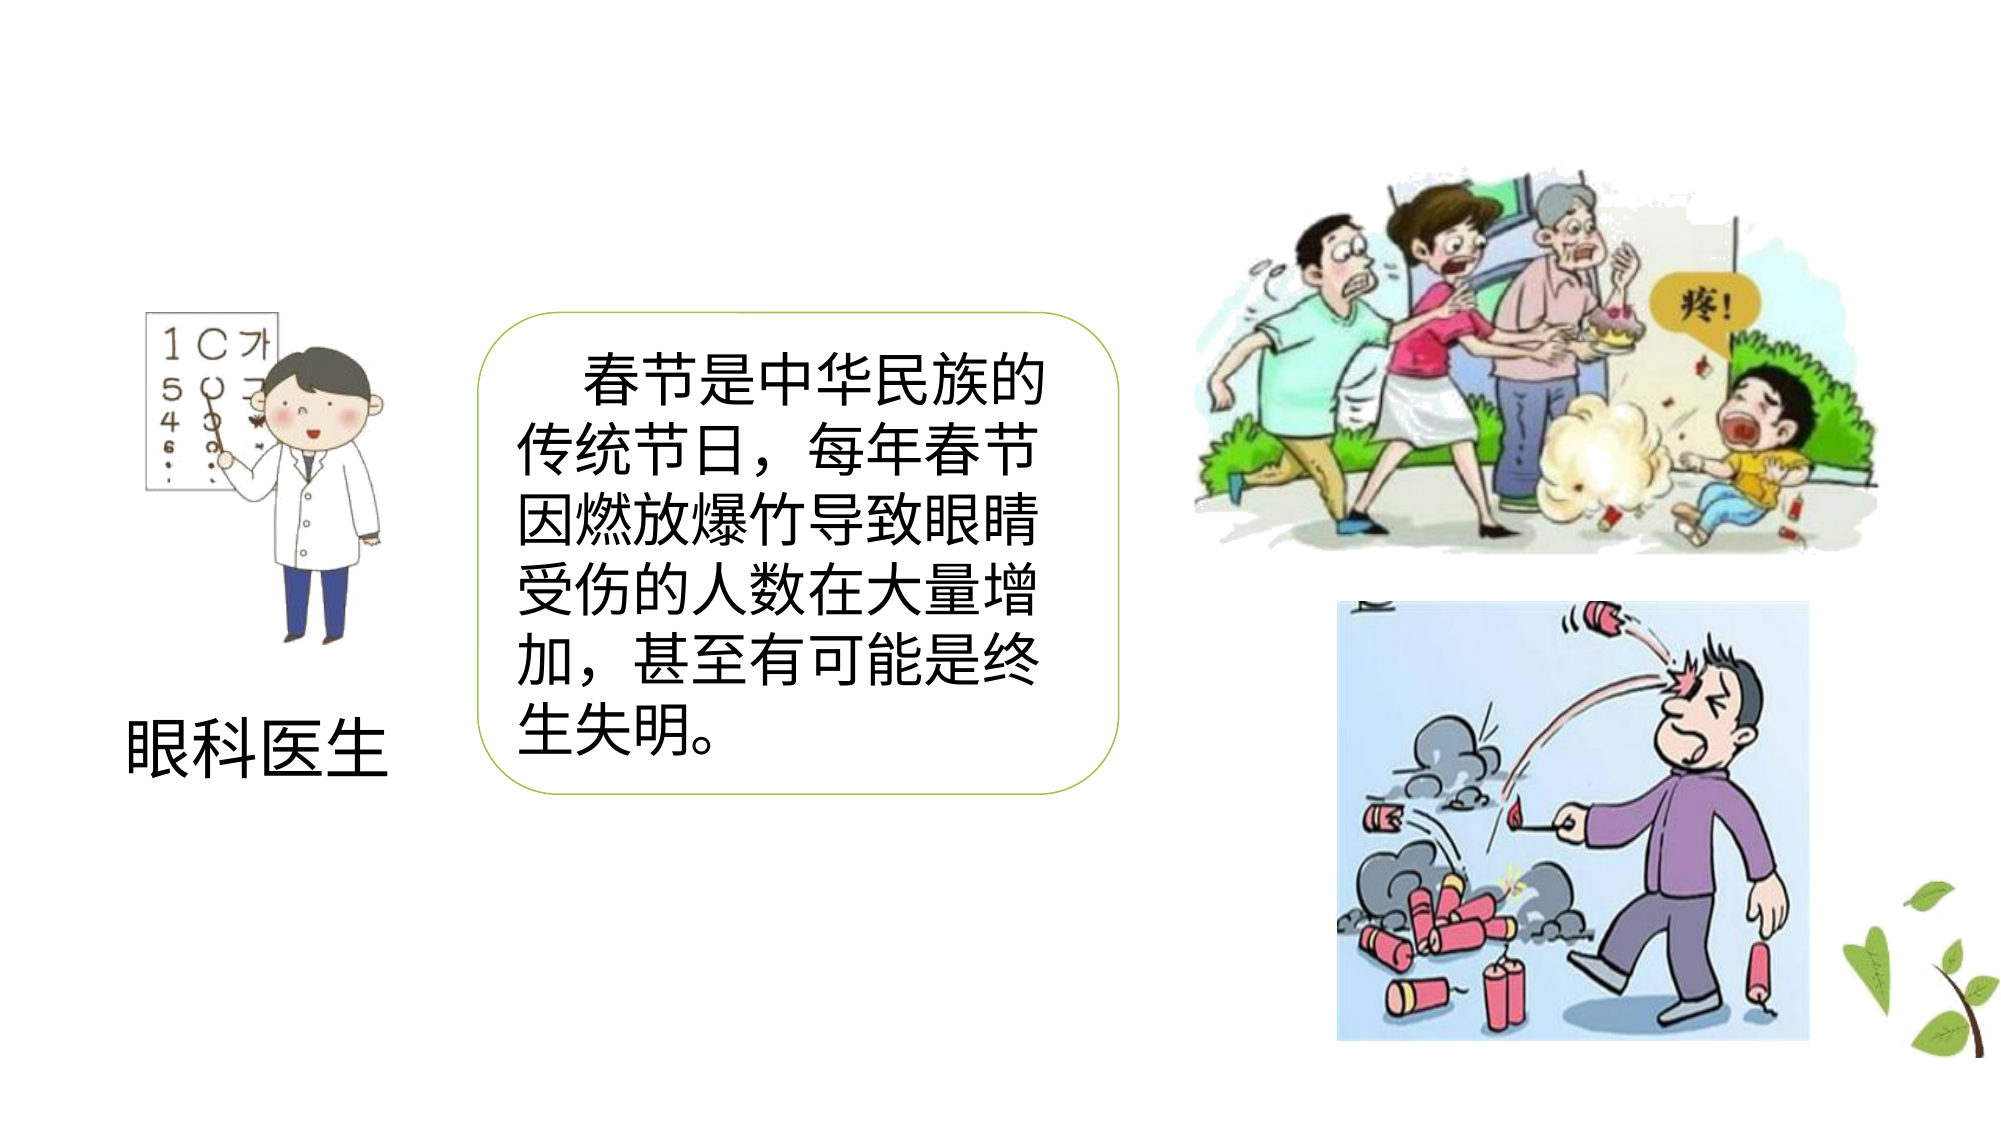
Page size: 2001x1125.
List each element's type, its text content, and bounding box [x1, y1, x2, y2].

text_box 春节是中华民族的传统节日，每年春节因燃放爆竹导致眼睛受伤的人数在大量增加，甚至有可能是终生失明。 [477, 312, 1119, 795]
picture [1337, 601, 1811, 1041]
picture [1822, 852, 2000, 1058]
picture [1160, 157, 1928, 558]
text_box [107, 312, 421, 796]
